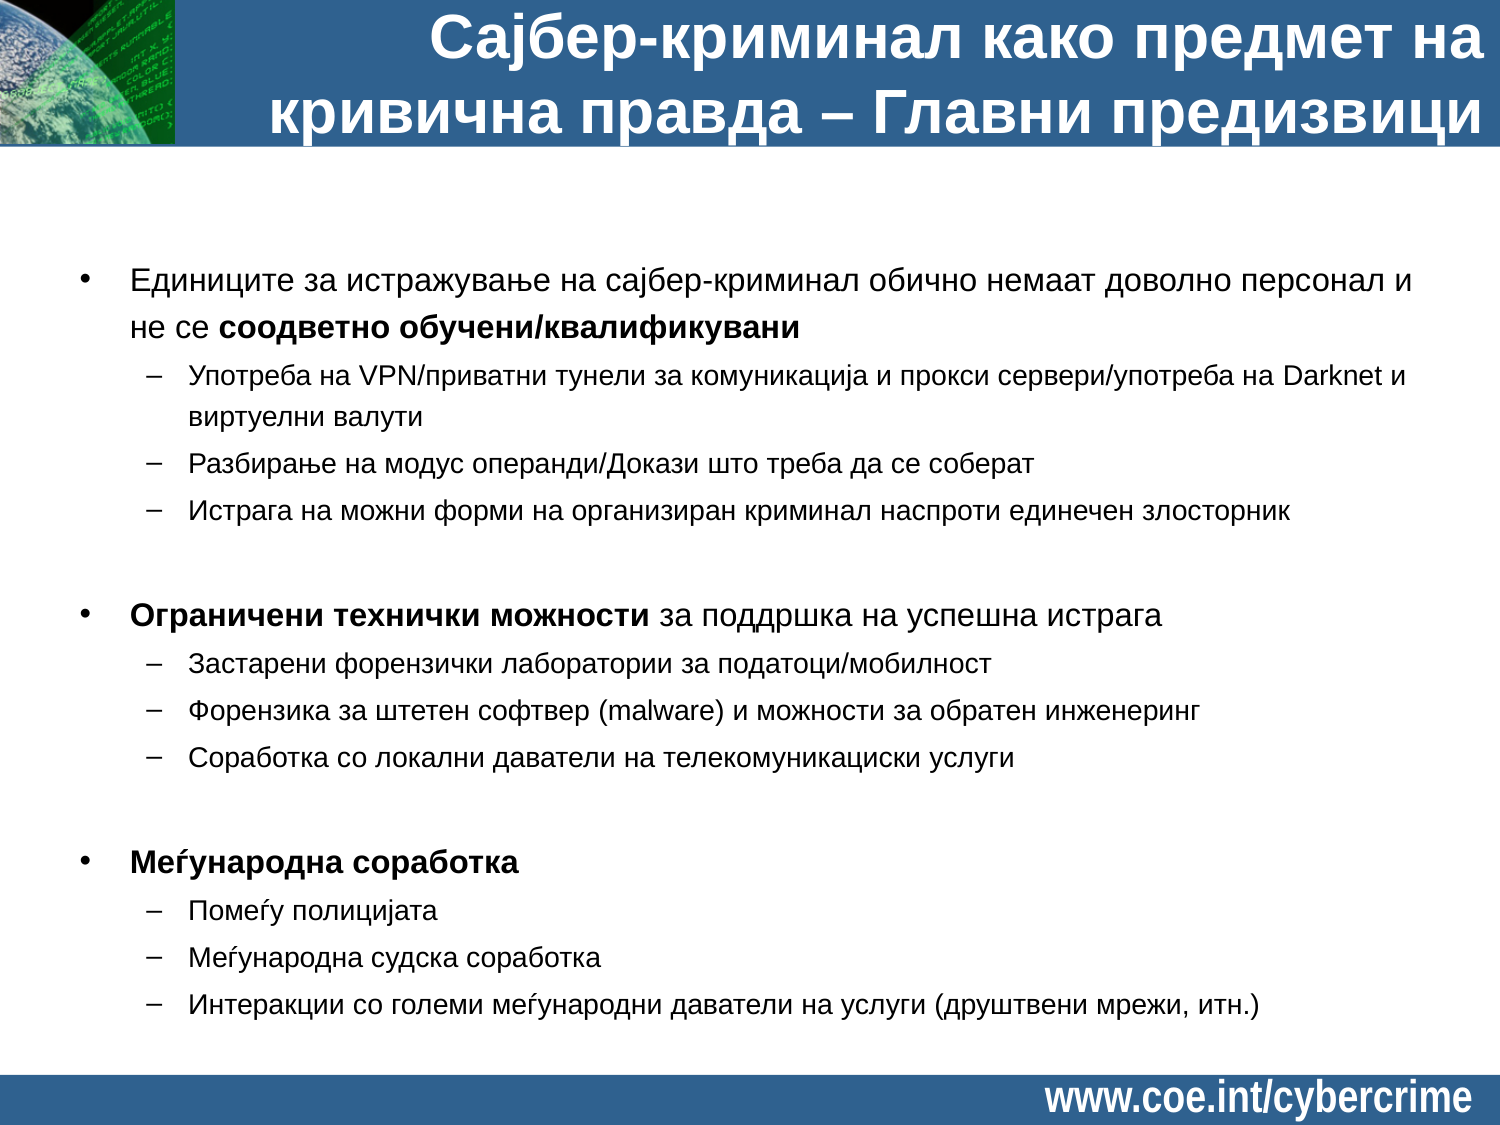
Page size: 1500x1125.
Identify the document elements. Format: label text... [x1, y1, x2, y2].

picture [0, 0, 175, 144]
text_box Сајбер-криминал како предмет на кривична правда – Главни предизвици [177, 0, 1500, 149]
text_box [0, 1073, 1030, 1125]
text_box www.coe.int/cybercrime [1030, 1059, 1500, 1125]
text_box Единиците за истражување на сајбер-криминал обично немаат доволно персонал и не се соодветно обучени/квалификувани Употреба на VPN/приватни тунели за комуникација и прокси сервери/употреба на Darknet и виртуелни валути Разбирање на модус операнди/Докази што треба да се соберат Истрага на можни форми на организиран криминал наспроти единечен злосторник Ограничени технички можности за поддршка на успешна истрага Застарени форензички лаборатории за податоци/мобилност Форензика за штетен софтвер (malware) и можности за обратен инженеринг Соработка со локални даватели на телекомуникациски услуги Меѓународна соработка Помеѓу полицијата Меѓународна судска соработка Интеракции со големи меѓународни даватели на услуги (друштвени мрежи, итн.) [64, 243, 1437, 1035]
